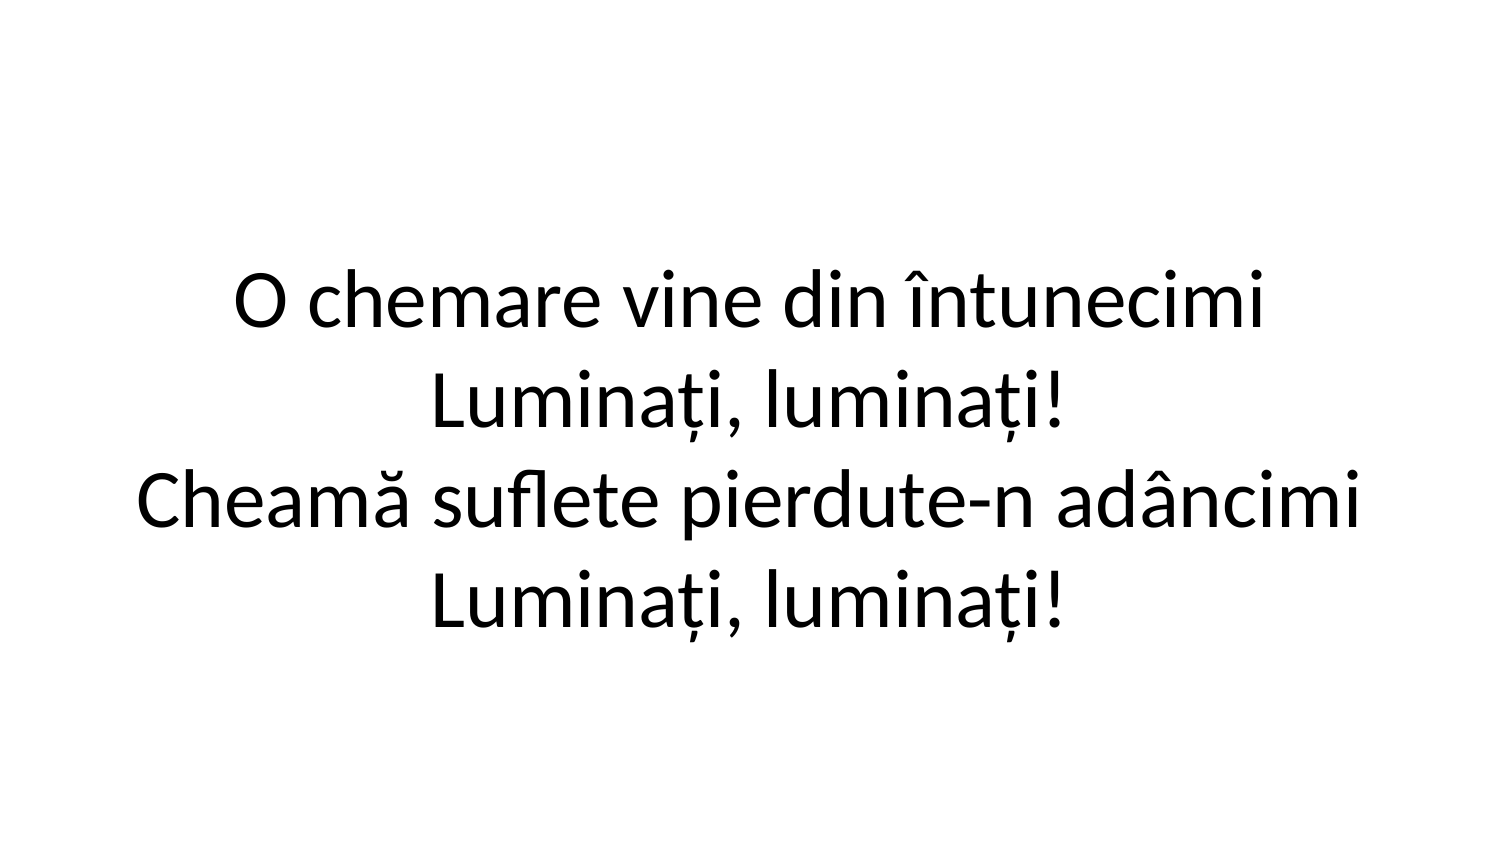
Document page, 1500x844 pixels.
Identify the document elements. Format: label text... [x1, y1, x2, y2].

text_box O chemare vine din întunecimi Luminați, luminați! Cheamă suflete pierdute-n adâncimi Luminați, luminați! [121, 192, 1379, 652]
